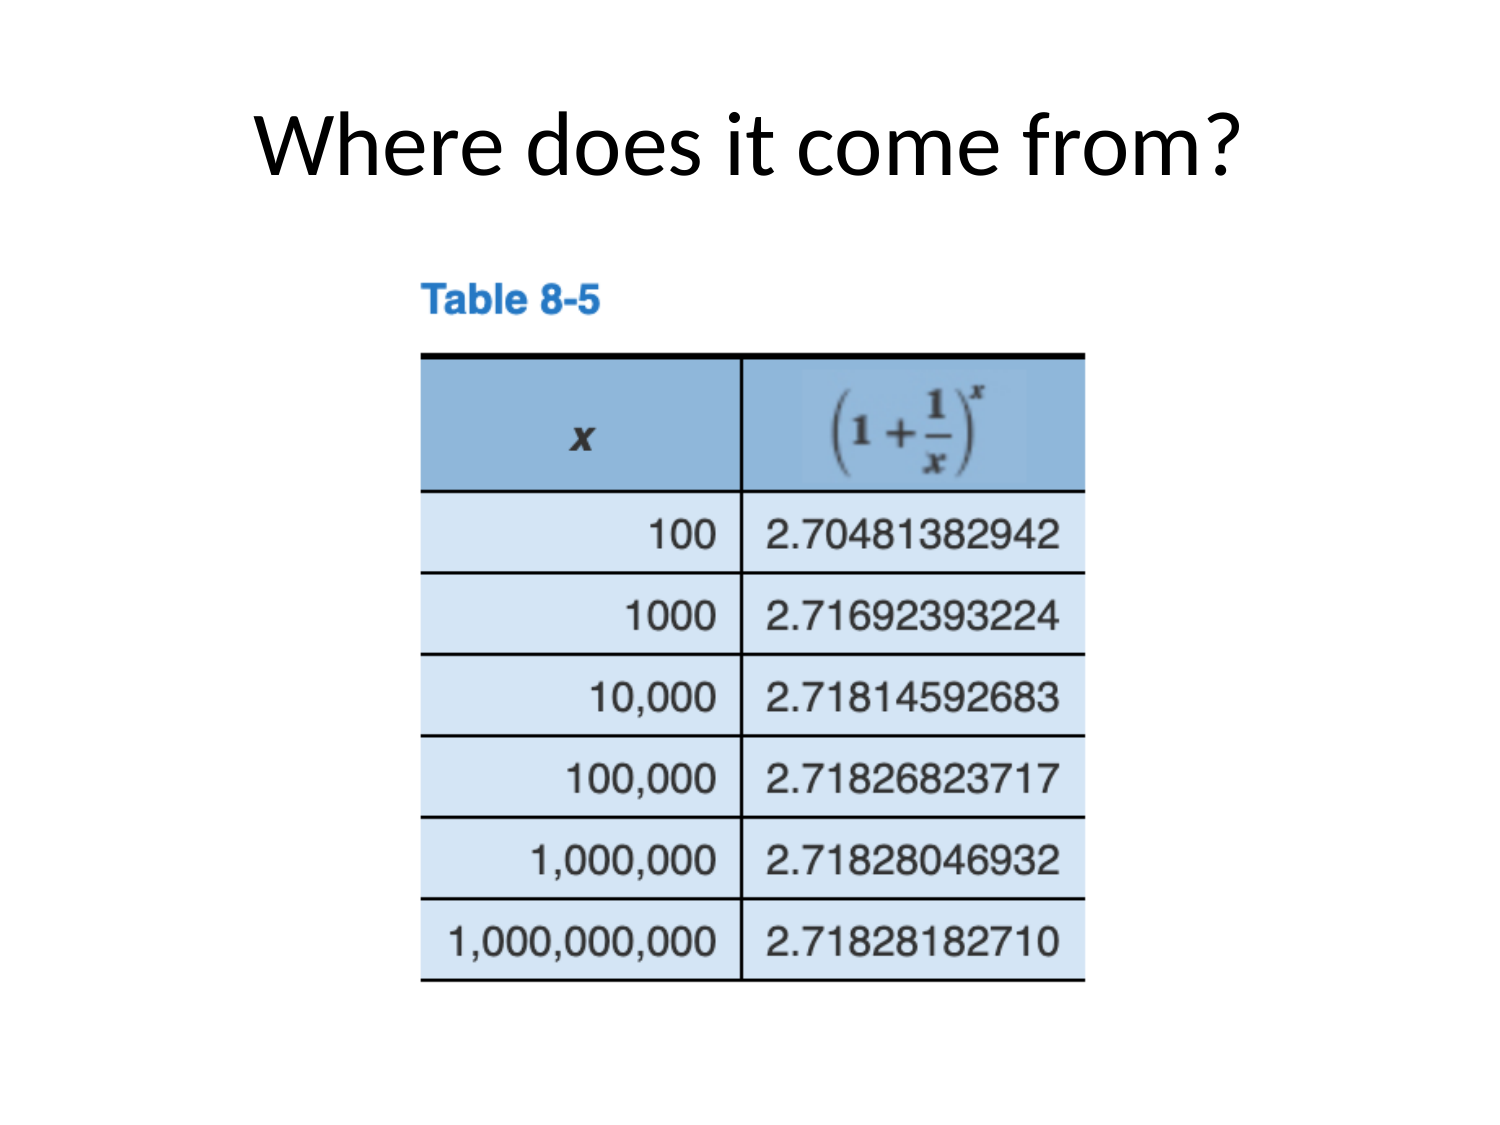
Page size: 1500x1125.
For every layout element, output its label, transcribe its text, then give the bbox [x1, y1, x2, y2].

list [74, 262, 1426, 1006]
title Where does it come from? [75, 45, 1425, 233]
